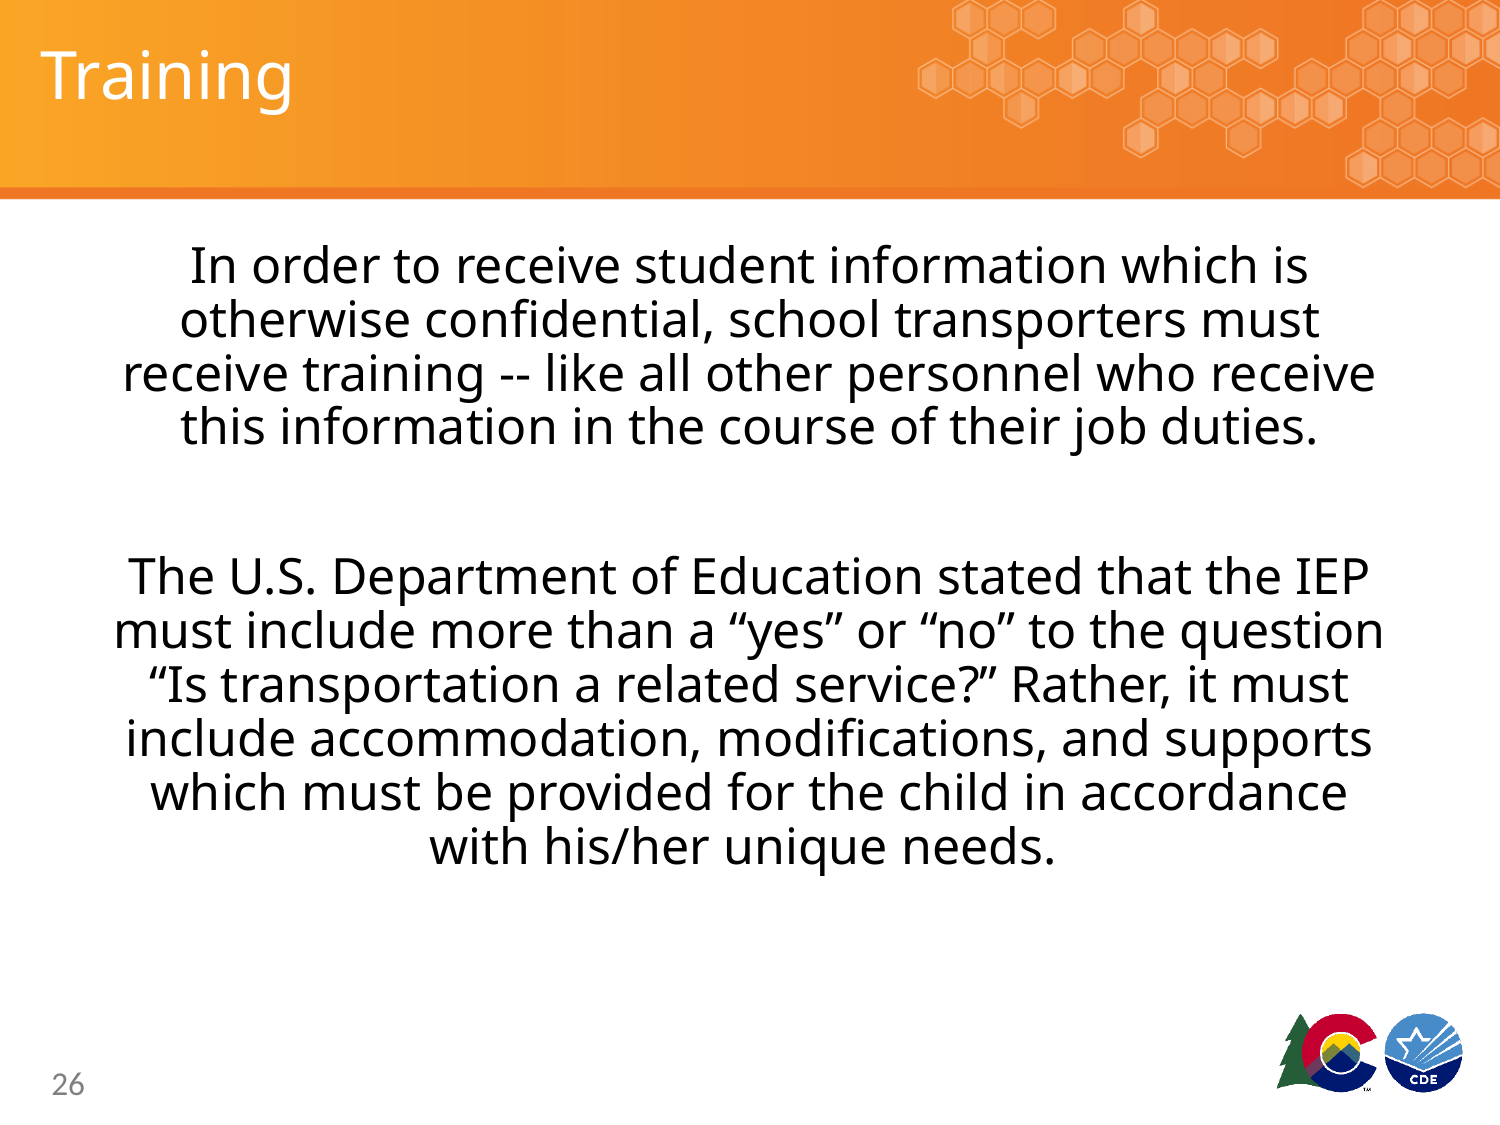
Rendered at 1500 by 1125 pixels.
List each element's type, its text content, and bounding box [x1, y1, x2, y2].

title Training [40, 41, 1038, 166]
slide_number 26 [36, 1054, 375, 1115]
picture [0, 0, 1500, 200]
list In order to receive student information which is otherwise confidential, school transporters must receive training -- like all other personnel who receive this information in the course of their job duties. The U.S. Department of Education stated that the IEP must include more than a “yes” or “no” to the question “Is transportation a related service?” Rather, it must include accommodation, modifications, and supports which must be provided for the child in accordance with his/her unique needs. [103, 239, 1397, 1002]
picture [1275, 1012, 1463, 1093]
